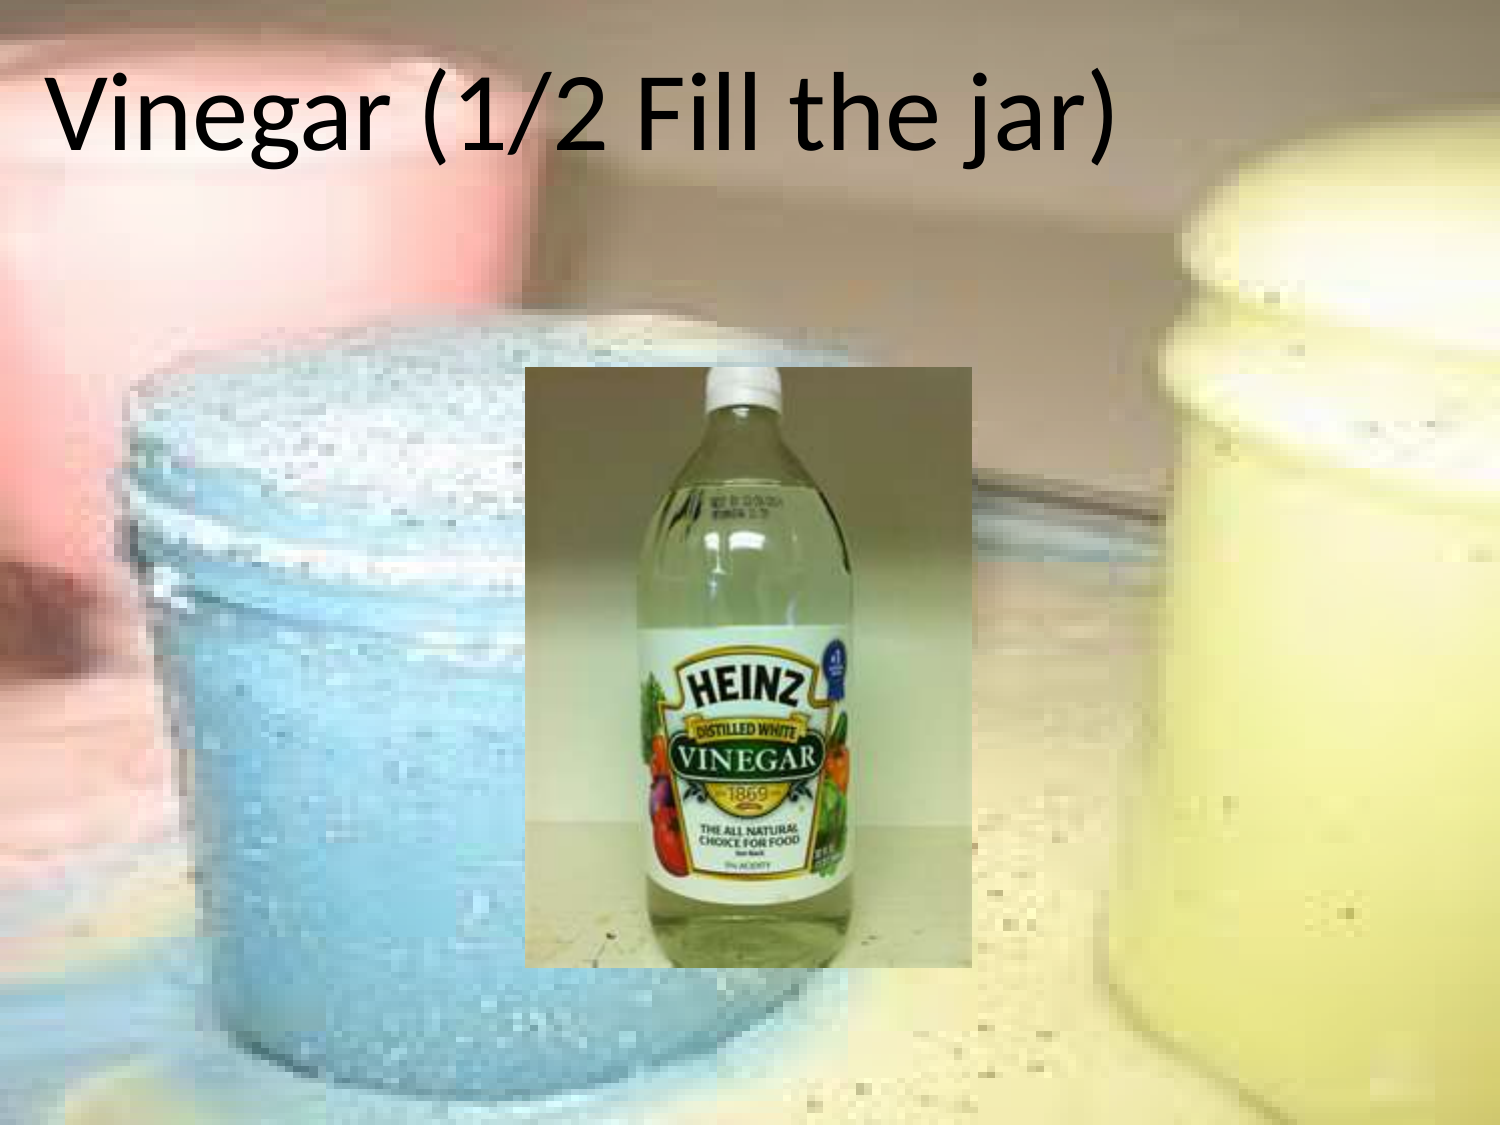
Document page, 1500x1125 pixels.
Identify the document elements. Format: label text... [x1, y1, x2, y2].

picture [525, 367, 972, 968]
text_box Vinegar (1/2 Fill the jar) [29, 30, 1500, 181]
